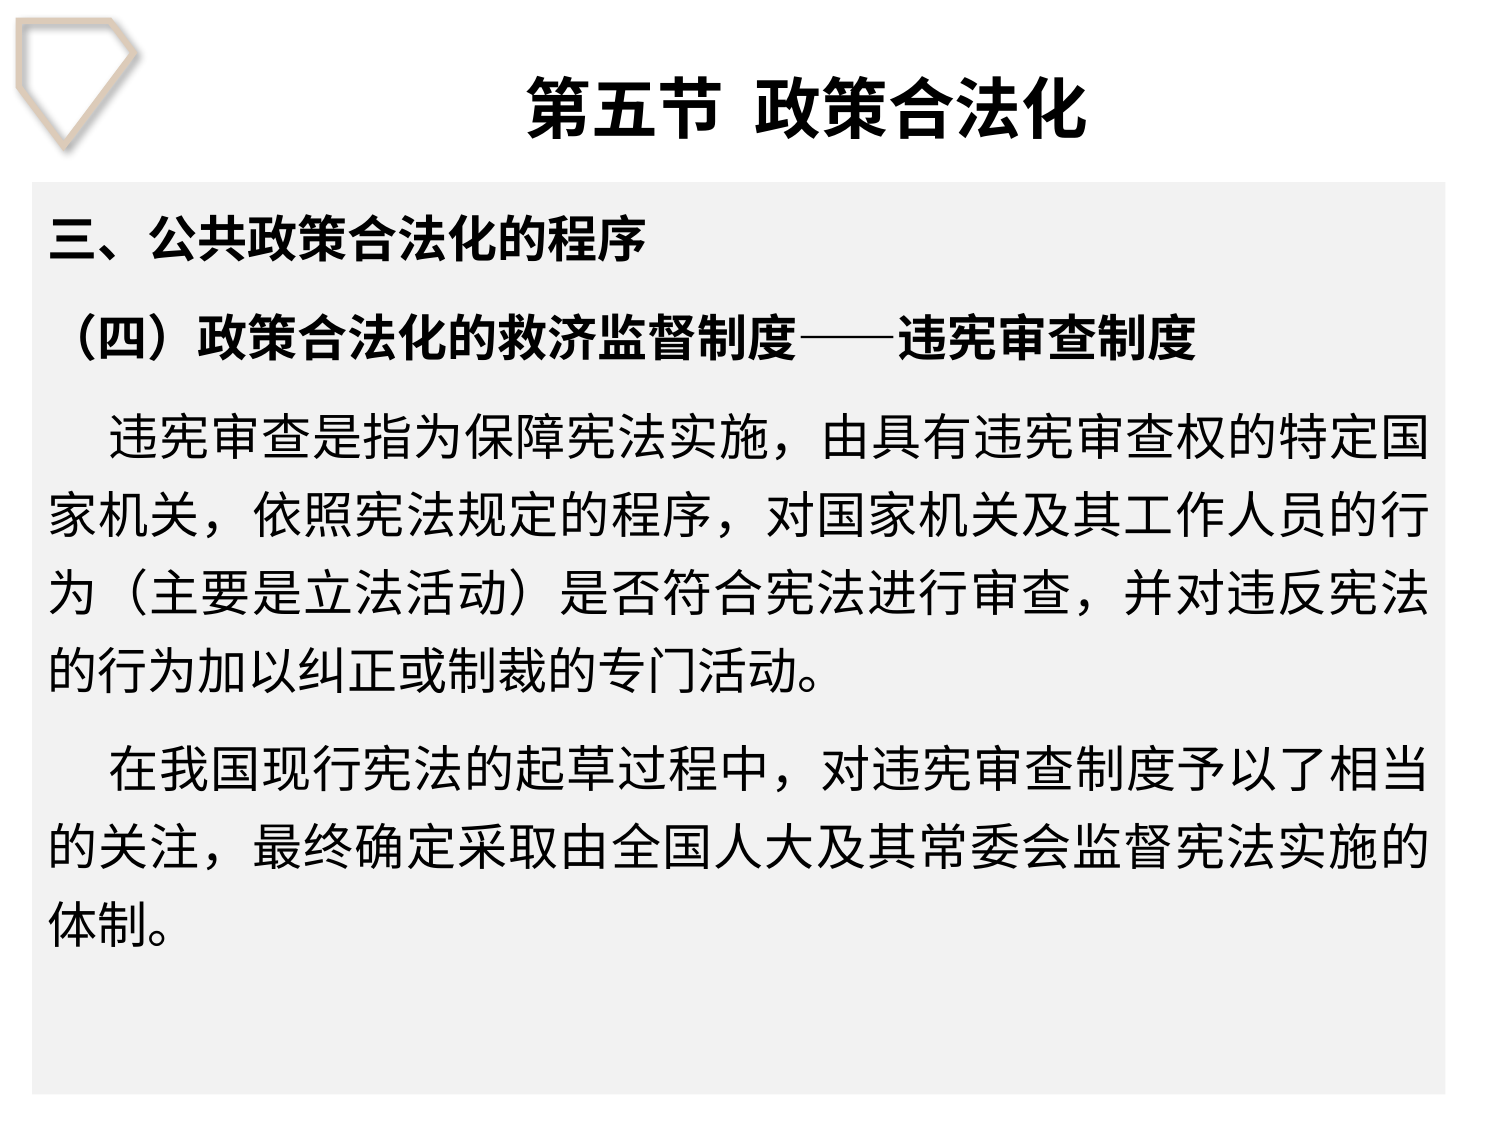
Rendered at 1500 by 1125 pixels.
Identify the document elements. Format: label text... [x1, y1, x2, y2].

title 第五节 政策合法化 [158, 42, 1456, 183]
list 三、公共政策合法化的程序 （四）政策合法化的救济监督制度——违宪审查制度 违宪审查是指为保障宪法实施，由具有违宪审查权的特定国家机关，依照宪法规定的程序，对国家机关及其工作人员的行为（主要是立法活动）是否符合宪法进行审查，并对违反宪法的行为加以纠正或制裁的专门活动。 在我国现行宪法的起草过程中，对违宪审查制度予以了相当的关注，最终确定采取由全国人大及其常委会监督宪法实施的体制。 [32, 182, 1446, 1095]
